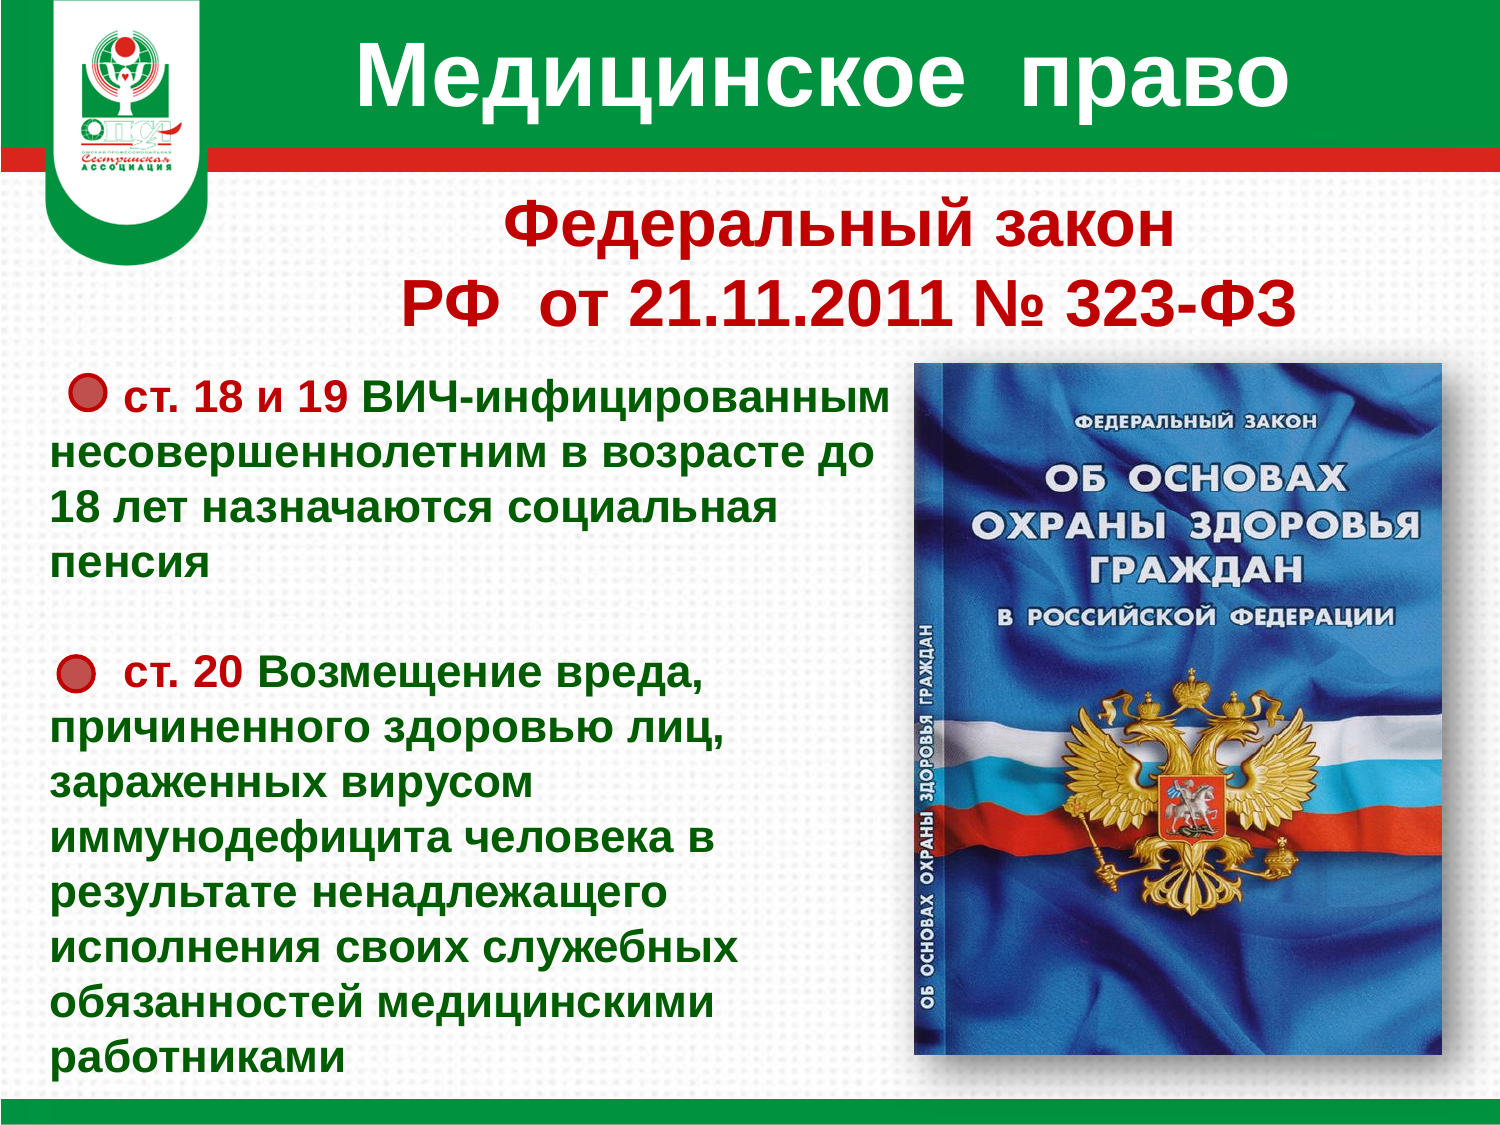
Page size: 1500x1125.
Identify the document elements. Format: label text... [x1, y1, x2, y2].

text_box [68, 372, 108, 413]
text_box ст. 18 и 19 ВИЧ-инфицированным несовершеннолетним в возрасте до 18 лет назначаются социальная пенсия ст. 20 Возмещение вреда, причиненного здоровью лиц, зараженных вирусом иммунодефицита человека в результате ненадлежащего исполнения своих служебных обязанностей медицинскими работниками [35, 304, 950, 1125]
text_box Медицинское право [339, 7, 1308, 132]
text_box [56, 654, 96, 694]
picture [0, 0, 1500, 1125]
text_box Федеральный закон РФ от 21.11.2011 № 323-ФЗ [246, 172, 1454, 348]
